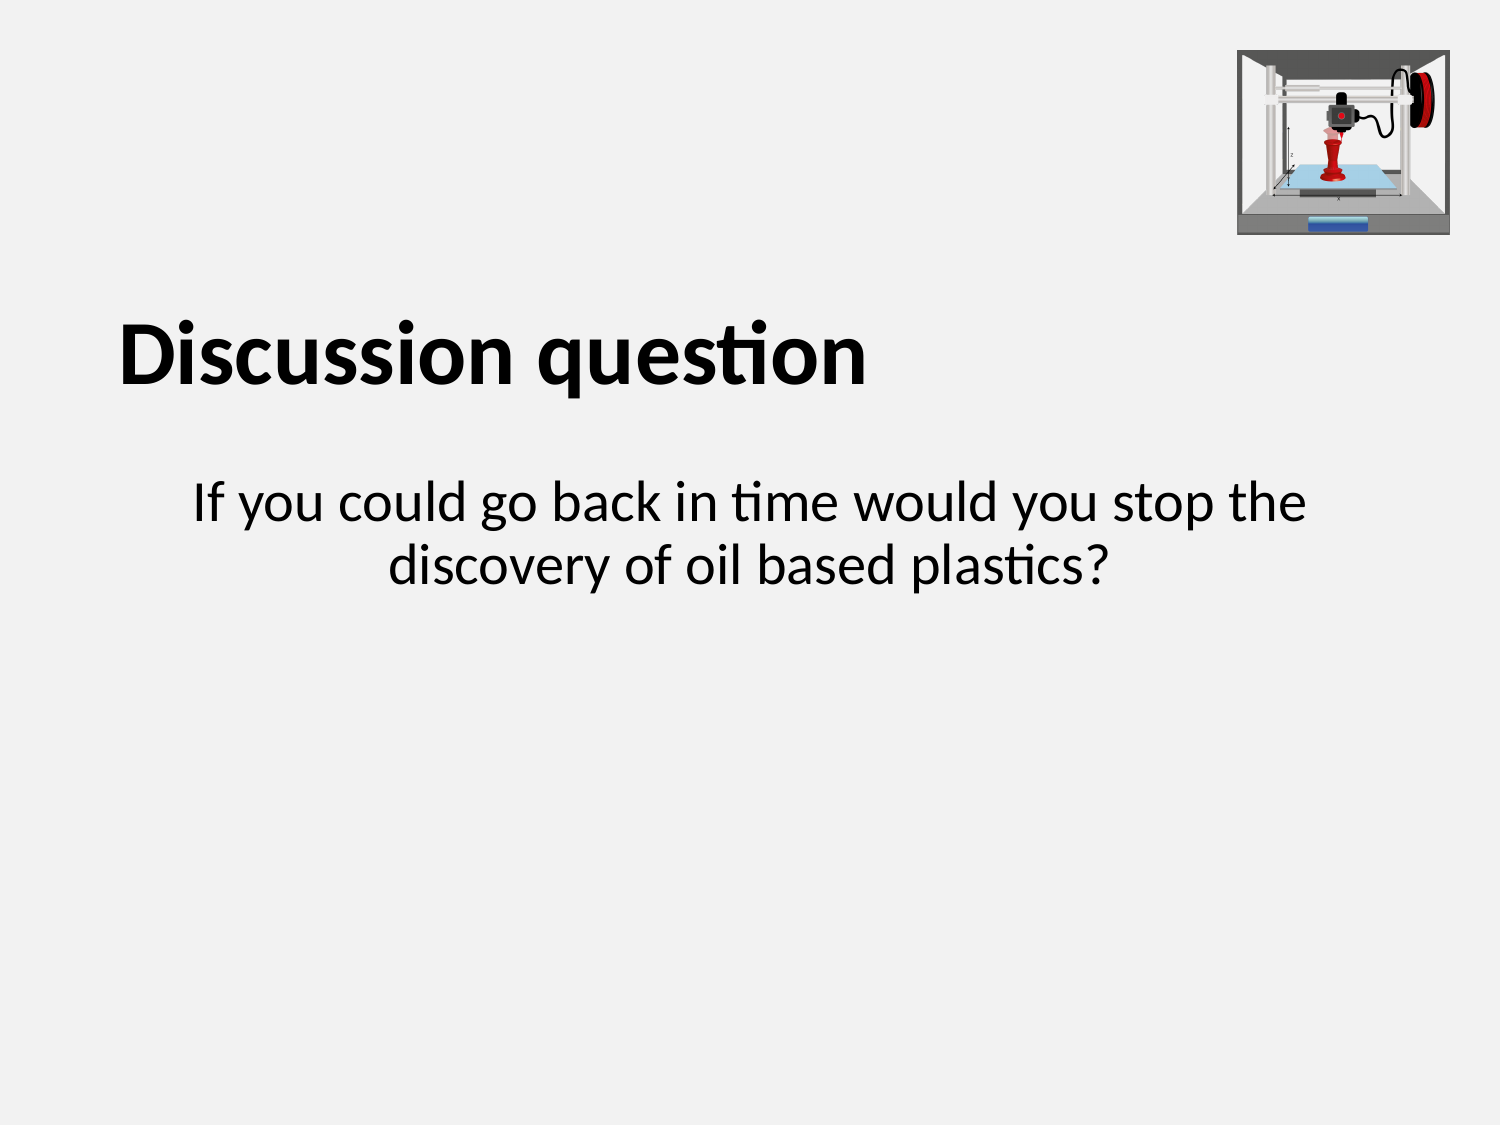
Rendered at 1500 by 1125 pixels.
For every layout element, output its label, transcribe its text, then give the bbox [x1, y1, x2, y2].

picture [1237, 50, 1450, 235]
title Discussion question [103, 245, 1397, 463]
list If you could go back in time would you stop the discovery of oil based plastics? [103, 463, 1397, 1125]
